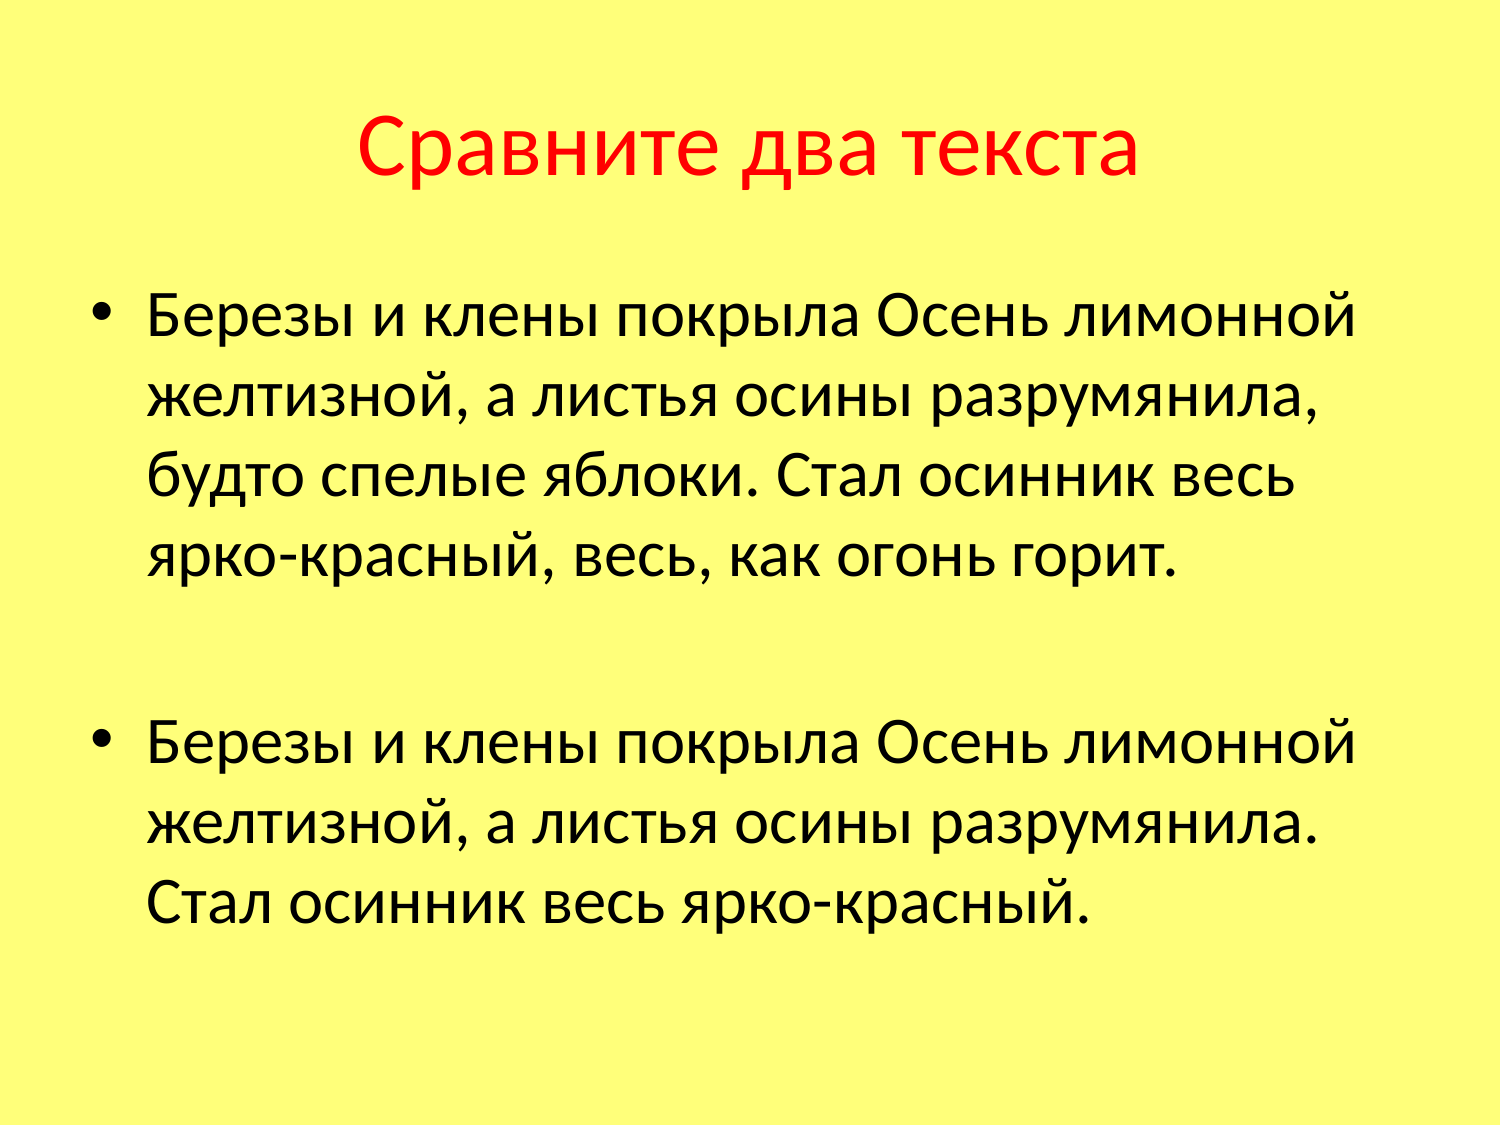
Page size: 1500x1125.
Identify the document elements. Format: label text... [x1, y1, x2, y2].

list Березы и клены покрыла Осень лимонной желтизной, а листья осины разрумянила, будто спелые яблоки. Стал осинник весь ярко-красный, весь, как огонь горит. Березы и клены покрыла Осень лимонной желтизной, а листья осины разрумянила. Стал осинник весь ярко-красный. [75, 262, 1425, 1005]
title Сравните два текста [75, 45, 1425, 233]
